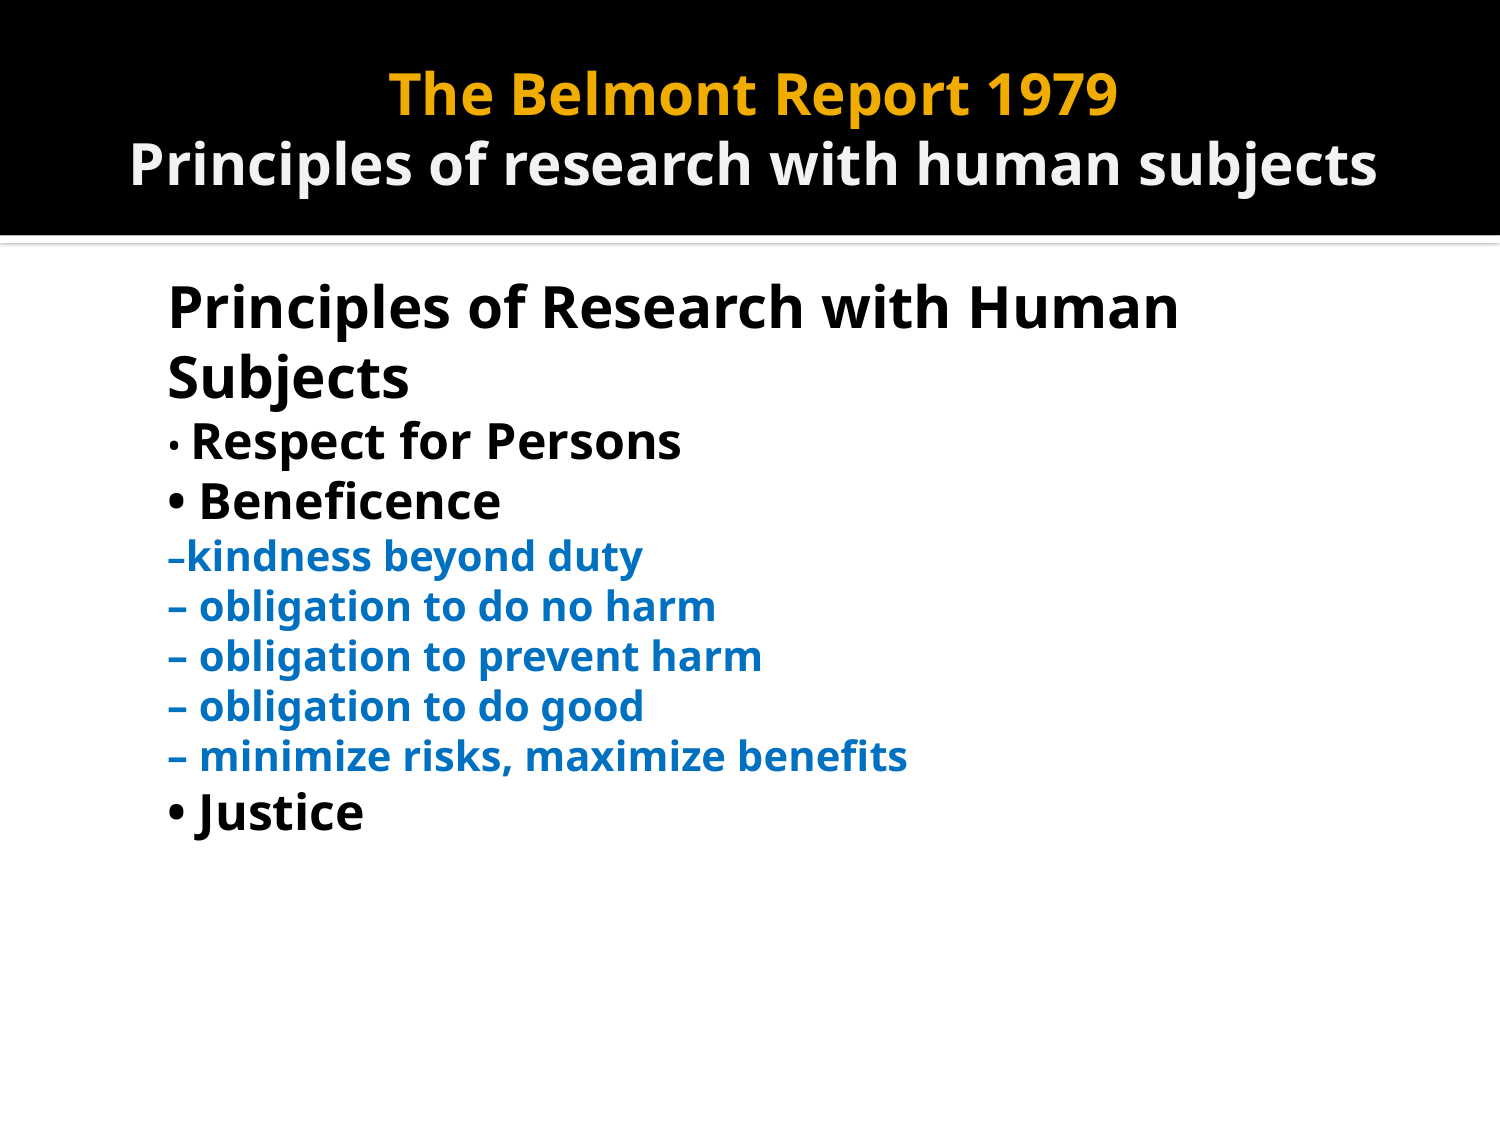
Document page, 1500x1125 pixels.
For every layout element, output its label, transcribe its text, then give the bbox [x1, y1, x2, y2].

title The Belmont Report 1979 Principles of research with human subjects [75, 24, 1425, 231]
text_box Principles of Research with Human Subjects • Respect for Persons • Beneficence –kindness beyond duty – obligation to do no harm – obligation to prevent harm – obligation to do good – minimize risks, maximize benefits • Justice [152, 262, 1290, 893]
